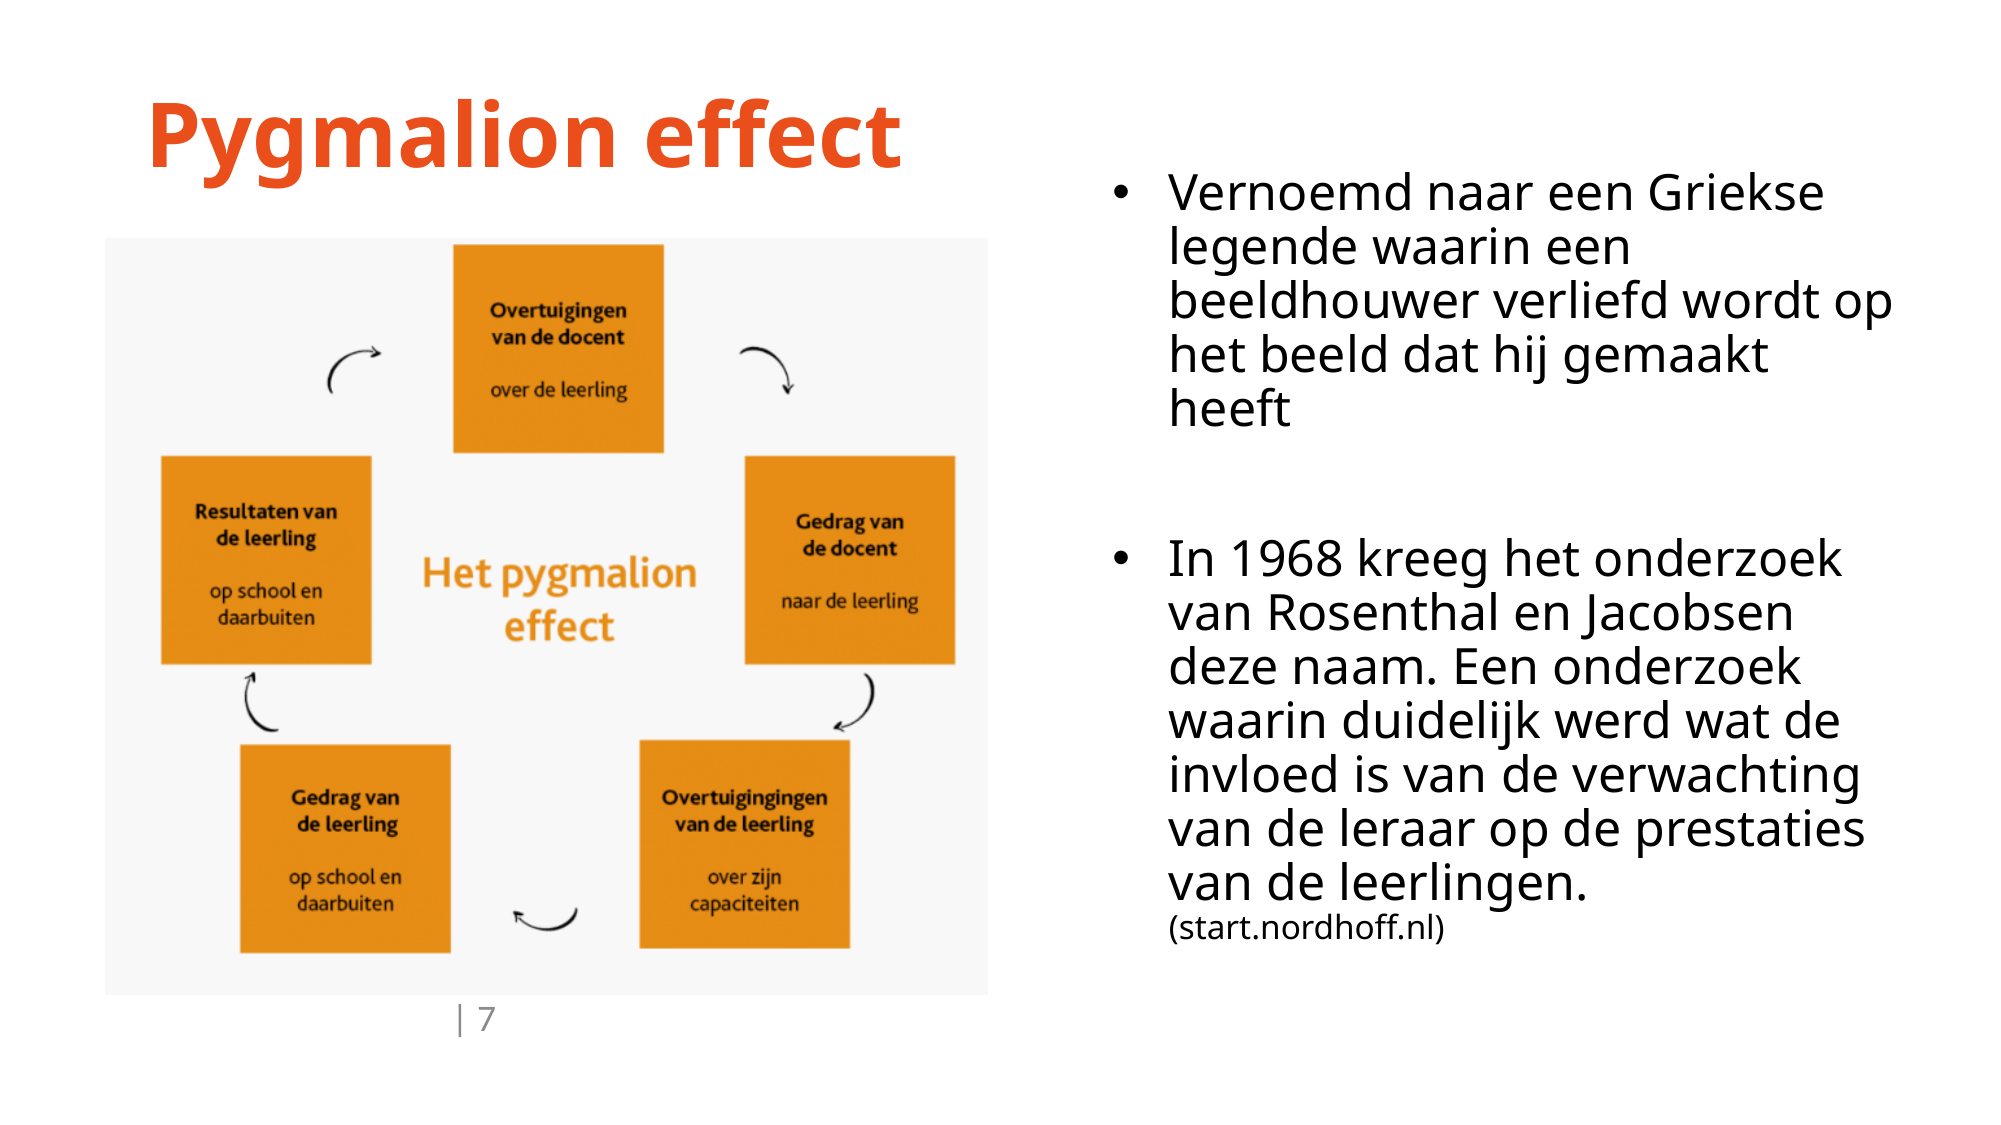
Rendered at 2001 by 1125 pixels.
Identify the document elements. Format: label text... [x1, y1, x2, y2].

title Pygmalion effect [145, 46, 1894, 231]
slide_number | 7 [442, 995, 893, 1040]
picture [105, 238, 988, 995]
list Vernoemd naar een Griekse legende waarin een beeldhouwer verliefd wordt op het beeld dat hij gemaakt heeft In 1968 kreeg het onderzoek van Rosenthal en Jacobsen deze naam. Een onderzoek waarin duidelijk werd wat de invloed is van de verwachting van de leraar op de prestaties van de leerlingen. (start.nordhoff.nl) [1112, 167, 1896, 948]
